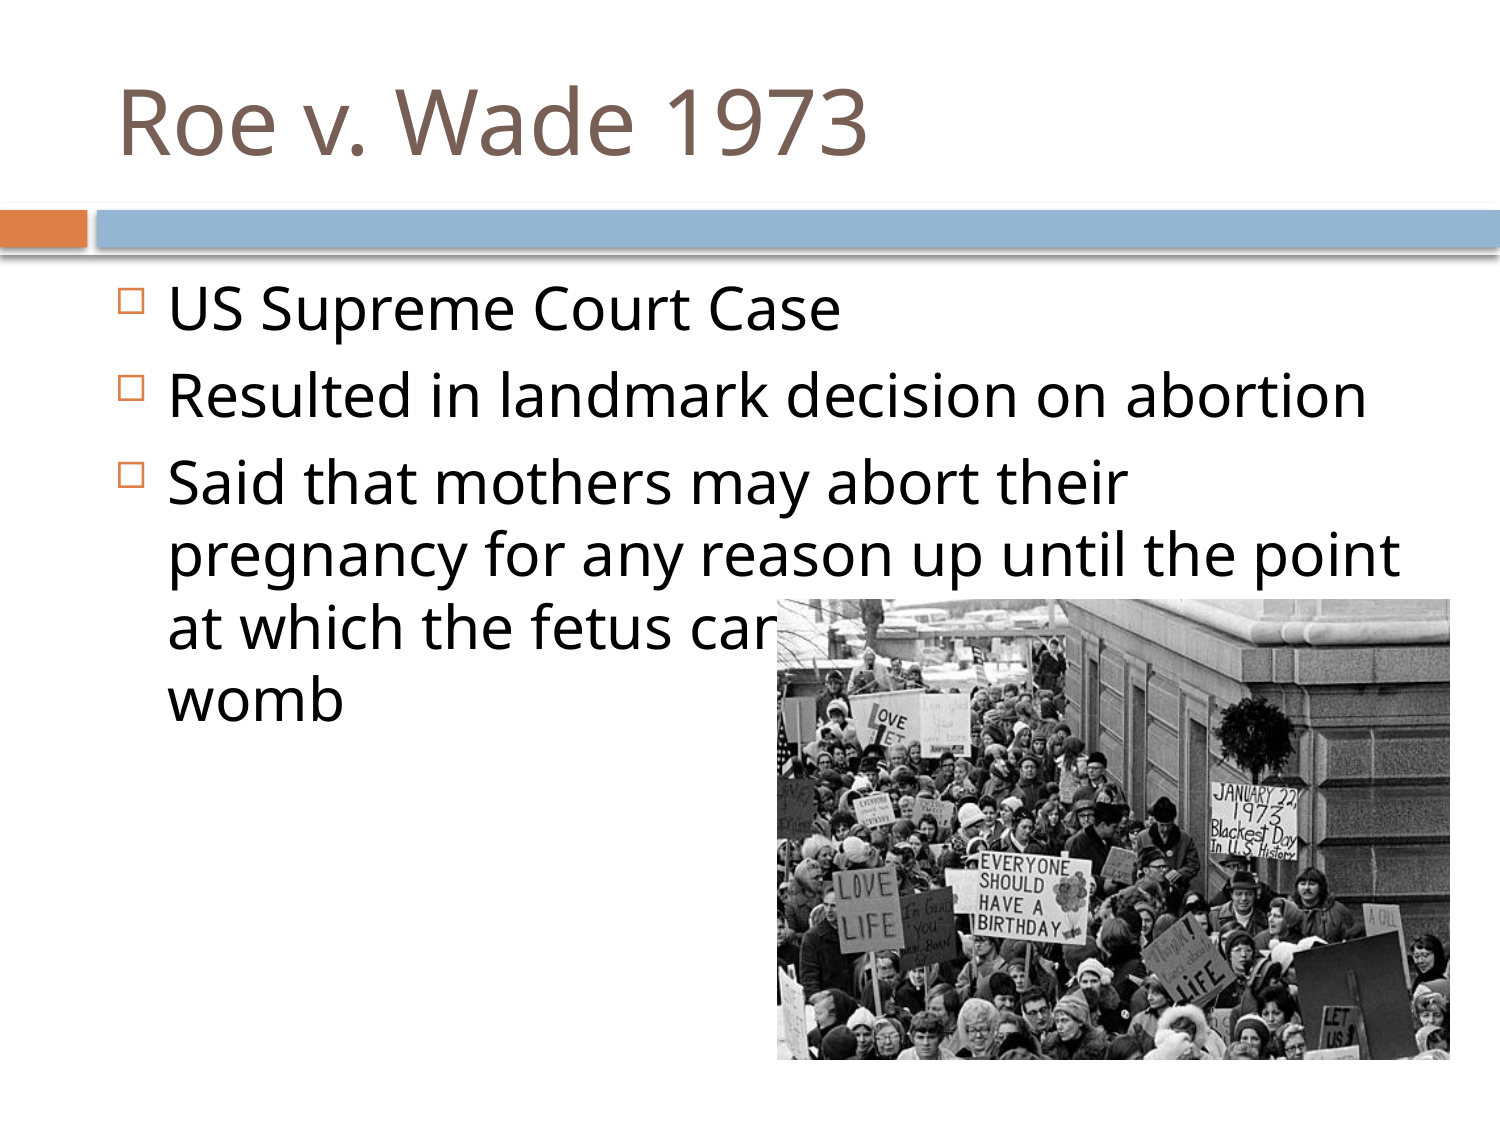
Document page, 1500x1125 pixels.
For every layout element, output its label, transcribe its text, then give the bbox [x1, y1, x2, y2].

picture [777, 599, 1451, 1060]
title Roe v. Wade 1973 [100, 37, 1438, 200]
list US Supreme Court Case Resulted in landmark decision on abortion Said that mothers may abort their pregnancy for any reason up until the point at which the fetus can live outside of the womb [100, 262, 1438, 1000]
